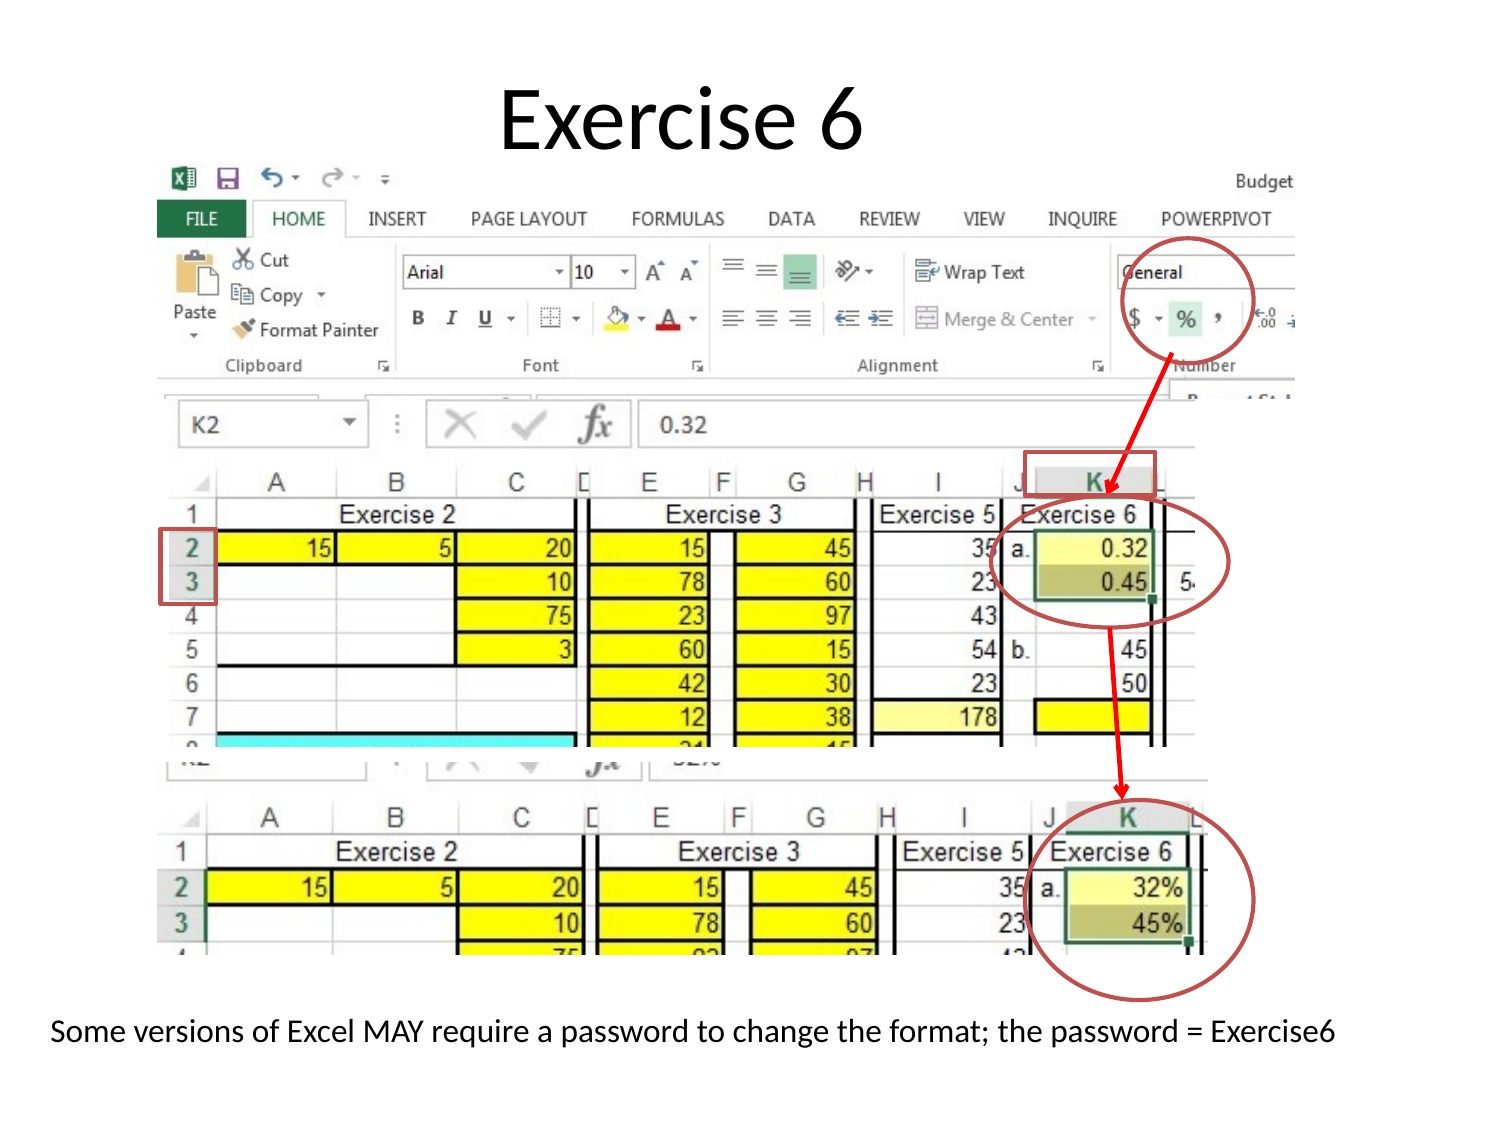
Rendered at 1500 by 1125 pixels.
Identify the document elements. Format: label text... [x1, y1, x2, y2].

text_box [1047, 821, 1256, 1003]
picture [156, 762, 1208, 955]
text_box Exercise 6 [481, 50, 883, 160]
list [169, 409, 1195, 747]
text_box [158, 527, 164, 606]
text_box Some versions of Excel MAY require a password to change the format; the password = Exercise6 [35, 1001, 1461, 1057]
text_box [1201, 516, 1231, 607]
picture [156, 162, 1295, 400]
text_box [1109, 627, 1123, 801]
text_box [1106, 352, 1173, 496]
